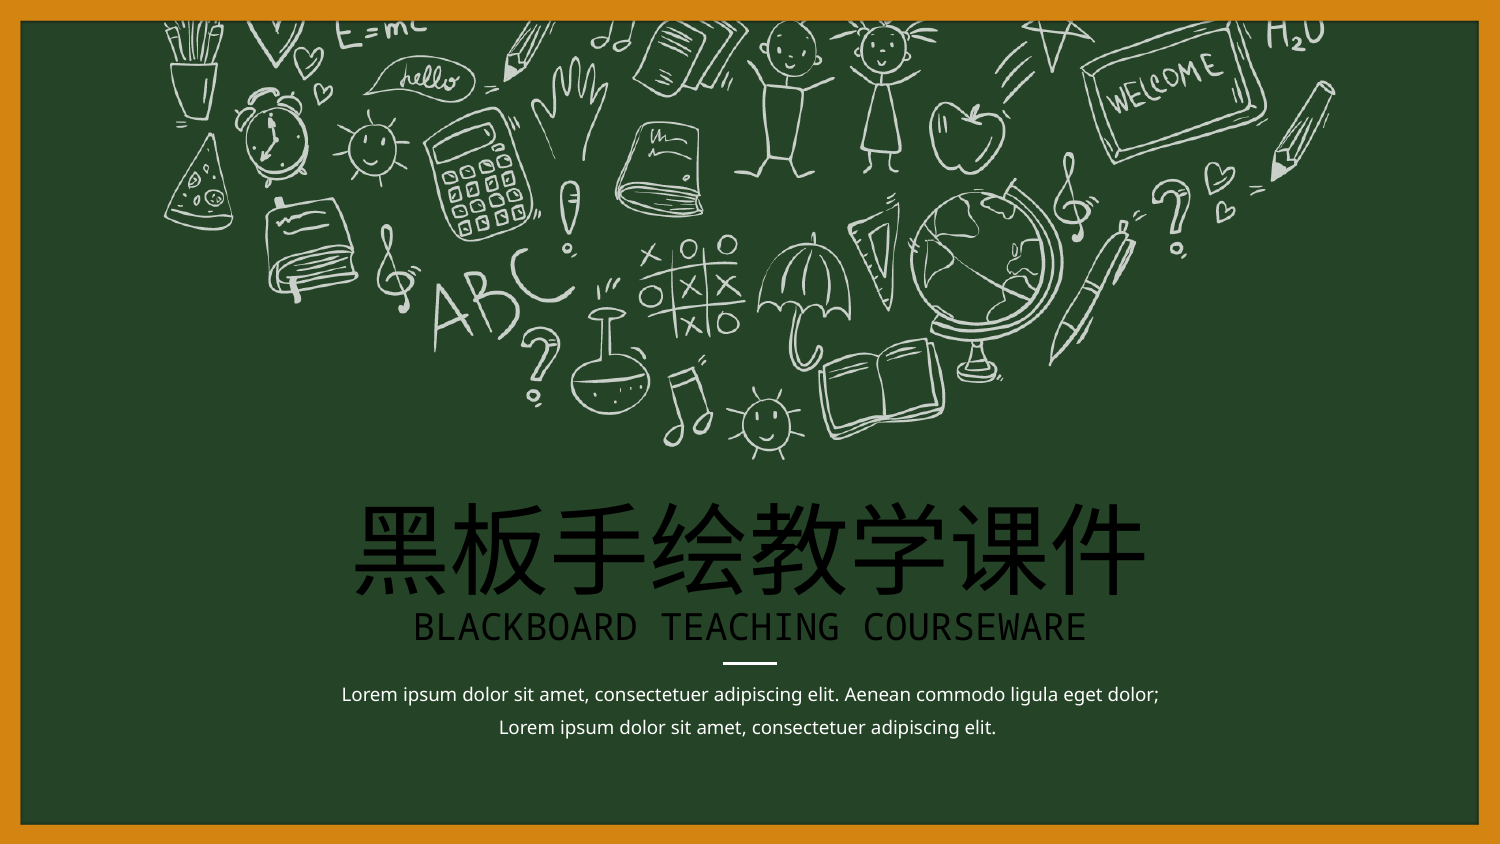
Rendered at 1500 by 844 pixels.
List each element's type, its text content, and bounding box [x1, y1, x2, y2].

text_box BLACKBOARD TEACHING COURSEWARE [397, 595, 1103, 656]
text_box Lorem ipsum dolor sit amet, consectetuer adipiscing elit. Aenean commodo ligula eget dolor; Lorem ipsum dolor sit amet, consectetuer adipiscing elit. [321, 663, 1179, 746]
text_box 黑板手绘教学课件 [335, 479, 1165, 615]
picture [0, 0, 1500, 844]
